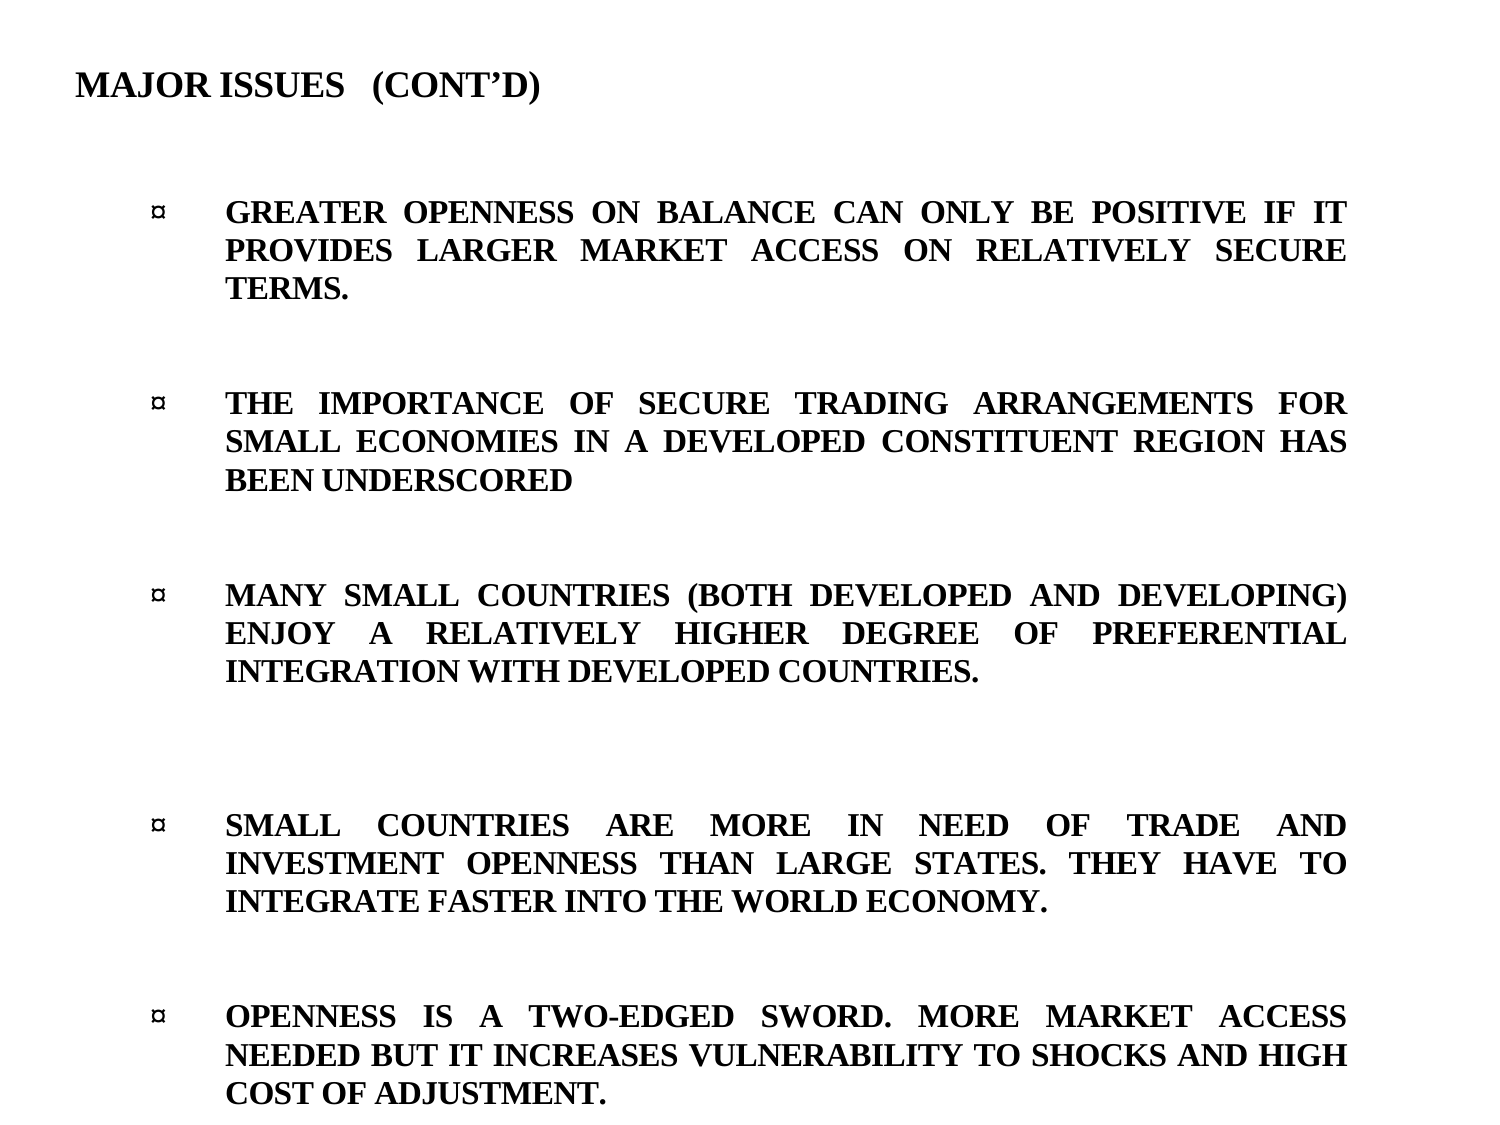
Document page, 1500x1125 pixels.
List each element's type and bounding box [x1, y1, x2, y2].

text_box [74, 63, 1349, 1125]
